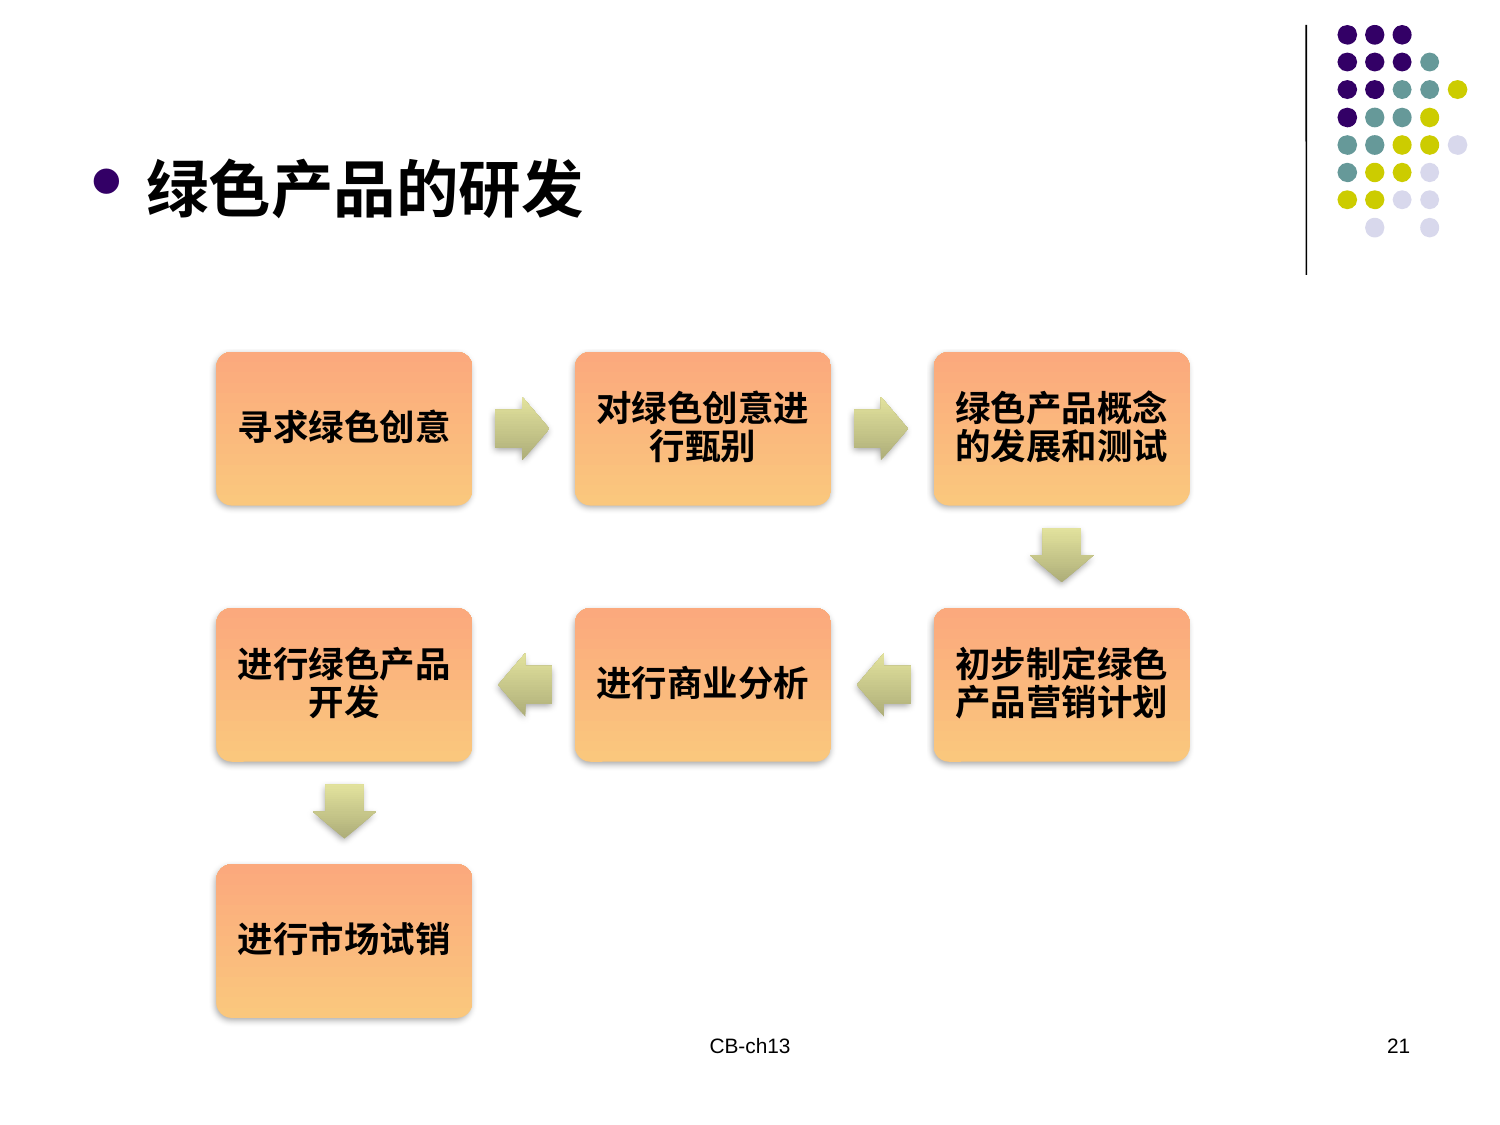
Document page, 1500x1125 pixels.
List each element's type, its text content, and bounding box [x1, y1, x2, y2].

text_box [58, 351, 1348, 1019]
footer CB-ch13 [512, 1027, 988, 1101]
title 绿色产品的研发 [74, 19, 1313, 233]
slide_number 21 [1074, 1024, 1426, 1101]
